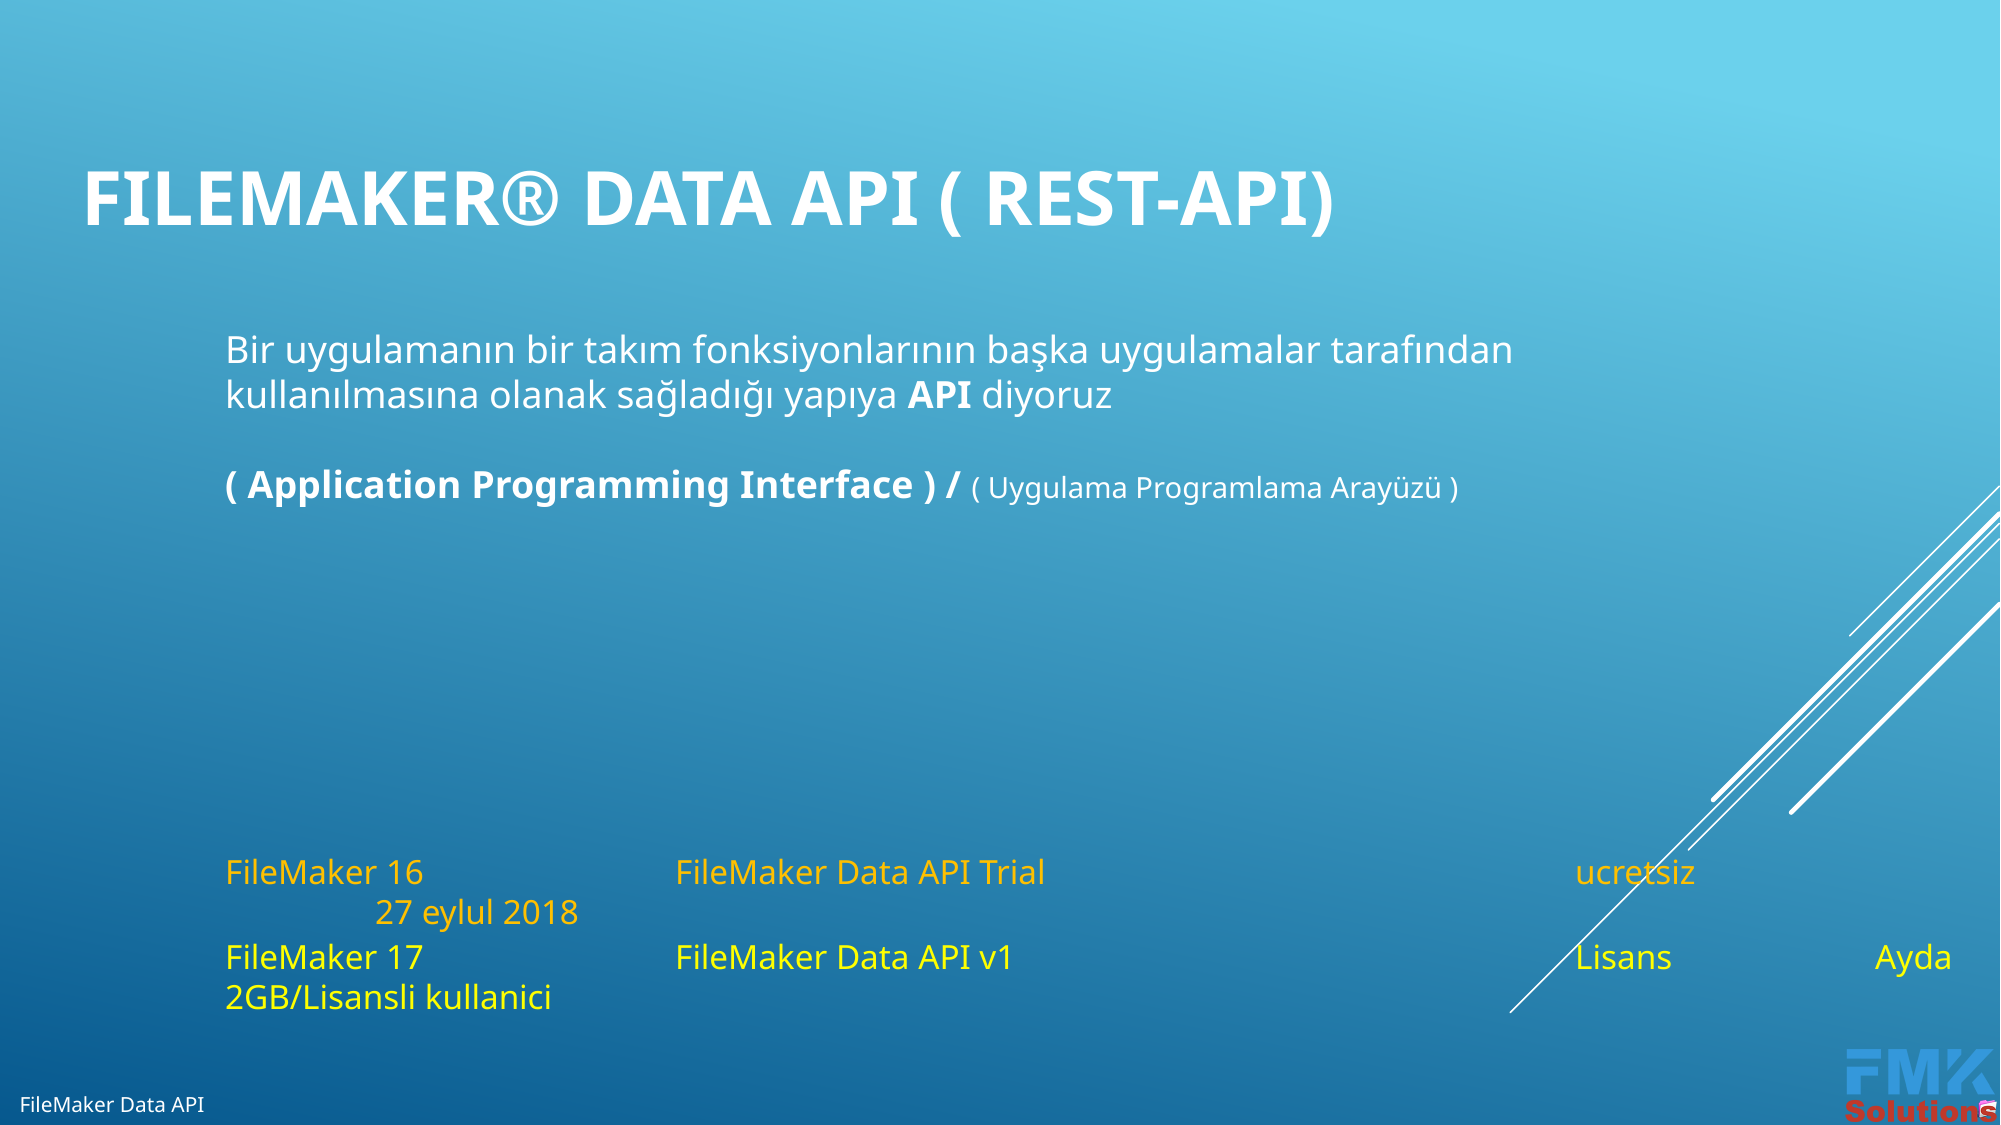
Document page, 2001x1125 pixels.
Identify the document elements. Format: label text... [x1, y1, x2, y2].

picture [1840, 1046, 2000, 1125]
text_box FileMaker 16 FileMaker Data API Trial ucretsiz 27 eylul 2018 [210, 843, 1853, 928]
text_box FileMaker 17 FileMaker Data API v1 Lisans Ayda 2GB/Lisansli kullanici [210, 928, 1973, 1024]
text_box Bir uygulamanın bir takım fonksiyonlarının başka uygulamalar tarafından kullanılmasına olanak sağladığı yapıya API diyoruz ( Application Programming Interface ) / ( Uygulama Programlama Arayüzü ) [210, 319, 1853, 514]
title FileMaker® Data API ( Rest-API) [66, 71, 1513, 319]
text_box FileMaker Data API [4, 1084, 220, 1125]
